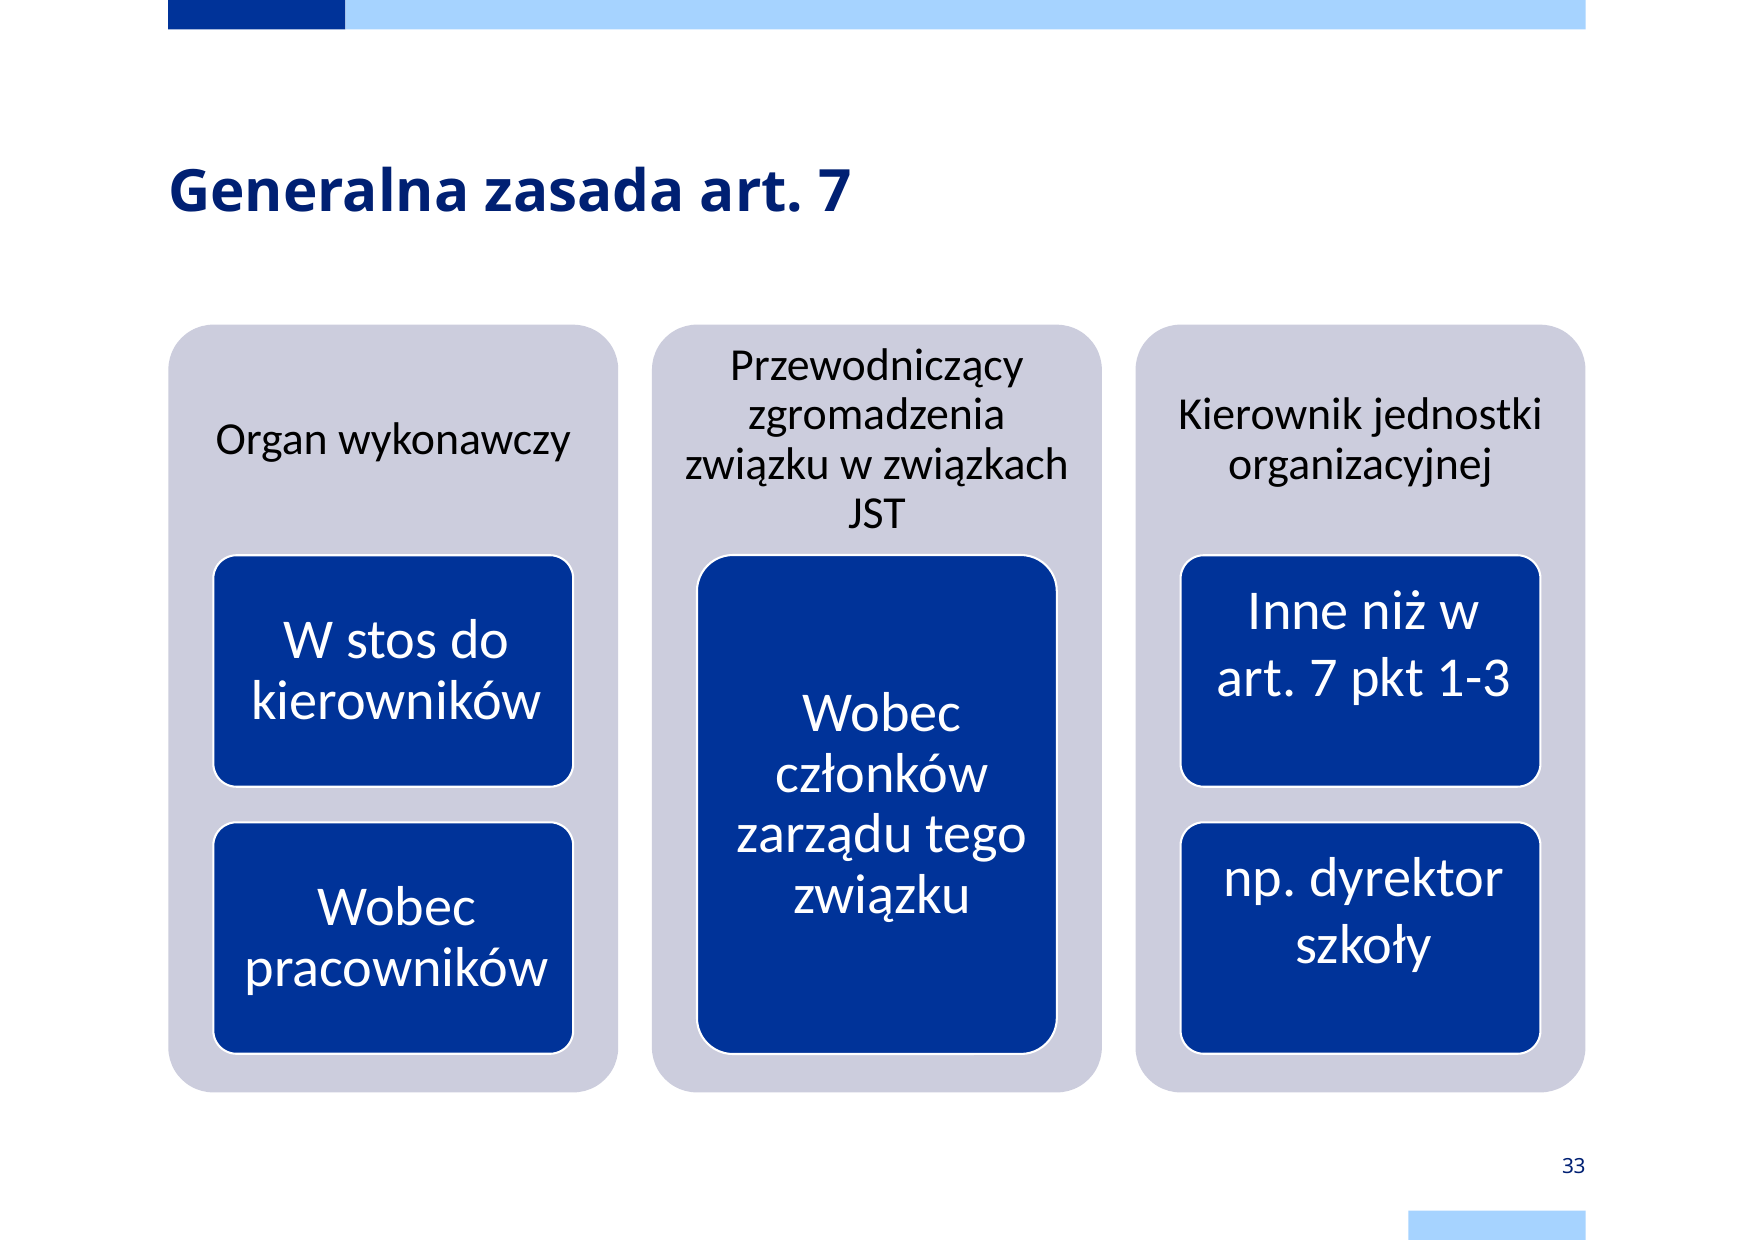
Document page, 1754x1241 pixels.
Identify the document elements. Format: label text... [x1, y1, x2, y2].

slide_number 33 [1408, 1151, 1586, 1182]
title Generalna zasada art. 7 [168, 147, 1586, 324]
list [168, 324, 1586, 1093]
